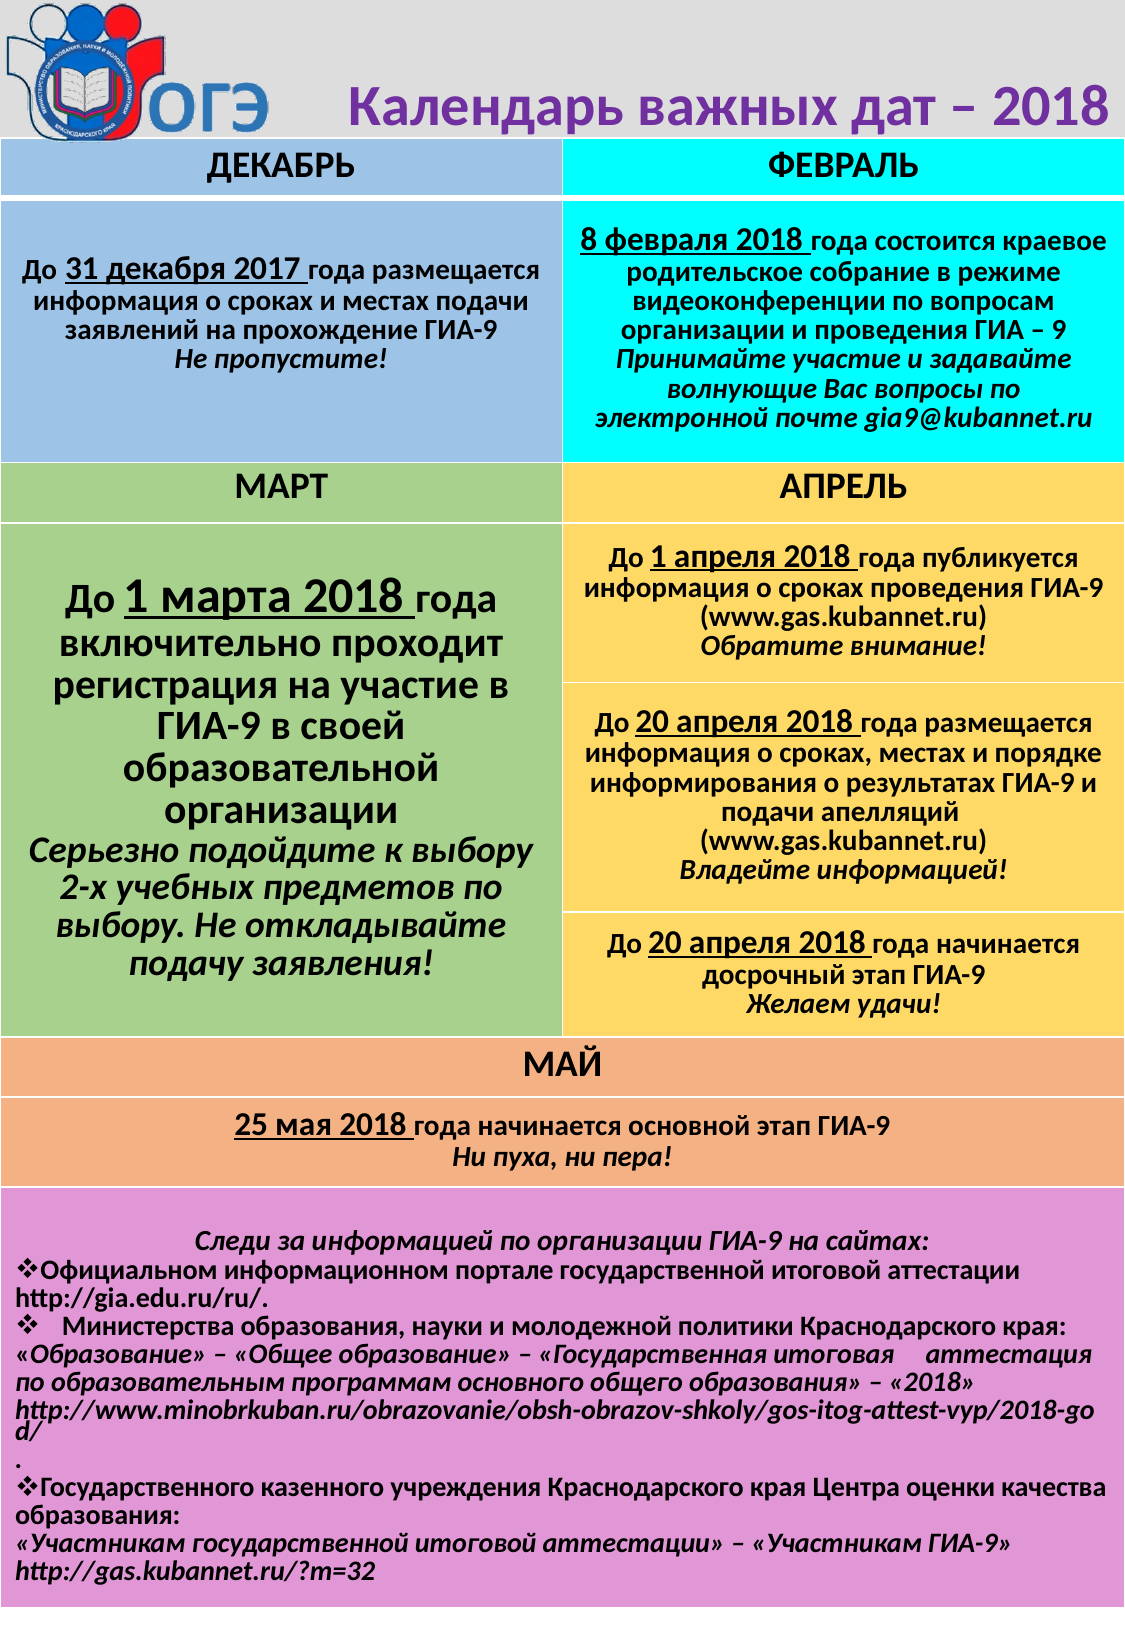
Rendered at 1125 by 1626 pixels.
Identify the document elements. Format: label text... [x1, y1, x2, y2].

picture [0, 1, 273, 145]
table_cell До 1 апреля 2018 года публикуется информация о сроках проведения ГИА-9 (www.gas.kubannet.ru) Обратите внимание! [563, 524, 1124, 682]
table_cell До 20 апреля 2018 года размещается информация о сроках, местах и порядке информирования о результатах ГИА-9 и подачи апелляций (www.gas.kubannet.ru) Владейте информацией! [563, 683, 1124, 911]
table_cell 8 февраля 2018 года состоится краевое родительское собрание в режиме видеоконференции по вопросам организации и проведения ГИА – 9 Принимайте участие и задавайте волнующие Вас вопросы по электронной почте gia9@kubannet.ru [563, 201, 1124, 462]
table_cell АПРЕЛЬ [563, 463, 1124, 522]
table_header ДЕКАБРЬ [1, 139, 562, 195]
table_cell До 1 марта 2018 года включительно проходит регистрация на участие в ГИА-9 в своей образовательной организации Серьезно подойдите к выбору 2-х учебных предметов по выбору. Не откладывайте подачу заявления! [1, 524, 562, 1036]
table_cell Следи за информацией по организации ГИА-9 на сайтах: Официальном информационном портале государственной итоговой аттестации http://gia.edu.ru/ru/. Министерства образования, науки и молодежной политики Краснодарского края: «Образование» – «Общее образование» – «Государственная итоговая аттестация по образовательным программам основного общего образования» – «2018» http://www.minobrkuban.ru/obrazovanie/obsh-obrazov-shkoly/gos-itog-attest-vyp/2018-god/. Государственного казенного учреждения Краснодарского края Центра оценки качества образования: «Участникам государственной итоговой аттестации» – «Участникам ГИА-9» http://gas.kubannet.ru/?m=32 [1, 1188, 1124, 1607]
text_box Календарь важных дат – 2018 [0, 0, 1125, 137]
table_cell 25 мая 2018 года начинается основной этап ГИА-9 Ни пуха, ни пера! [1, 1098, 1124, 1186]
table_cell МАРТ [1, 463, 562, 522]
table_cell До 31 декабря 2017 года размещается информация о сроках и местах подачи заявлений на прохождение ГИА-9 Не пропустите! [1, 201, 562, 462]
table_cell МАЙ [1, 1038, 1124, 1096]
table_header ФЕВРАЛЬ [563, 139, 1124, 195]
table_cell До 20 апреля 2018 года начинается досрочный этап ГИА-9 Желаем удачи! [563, 913, 1124, 1036]
